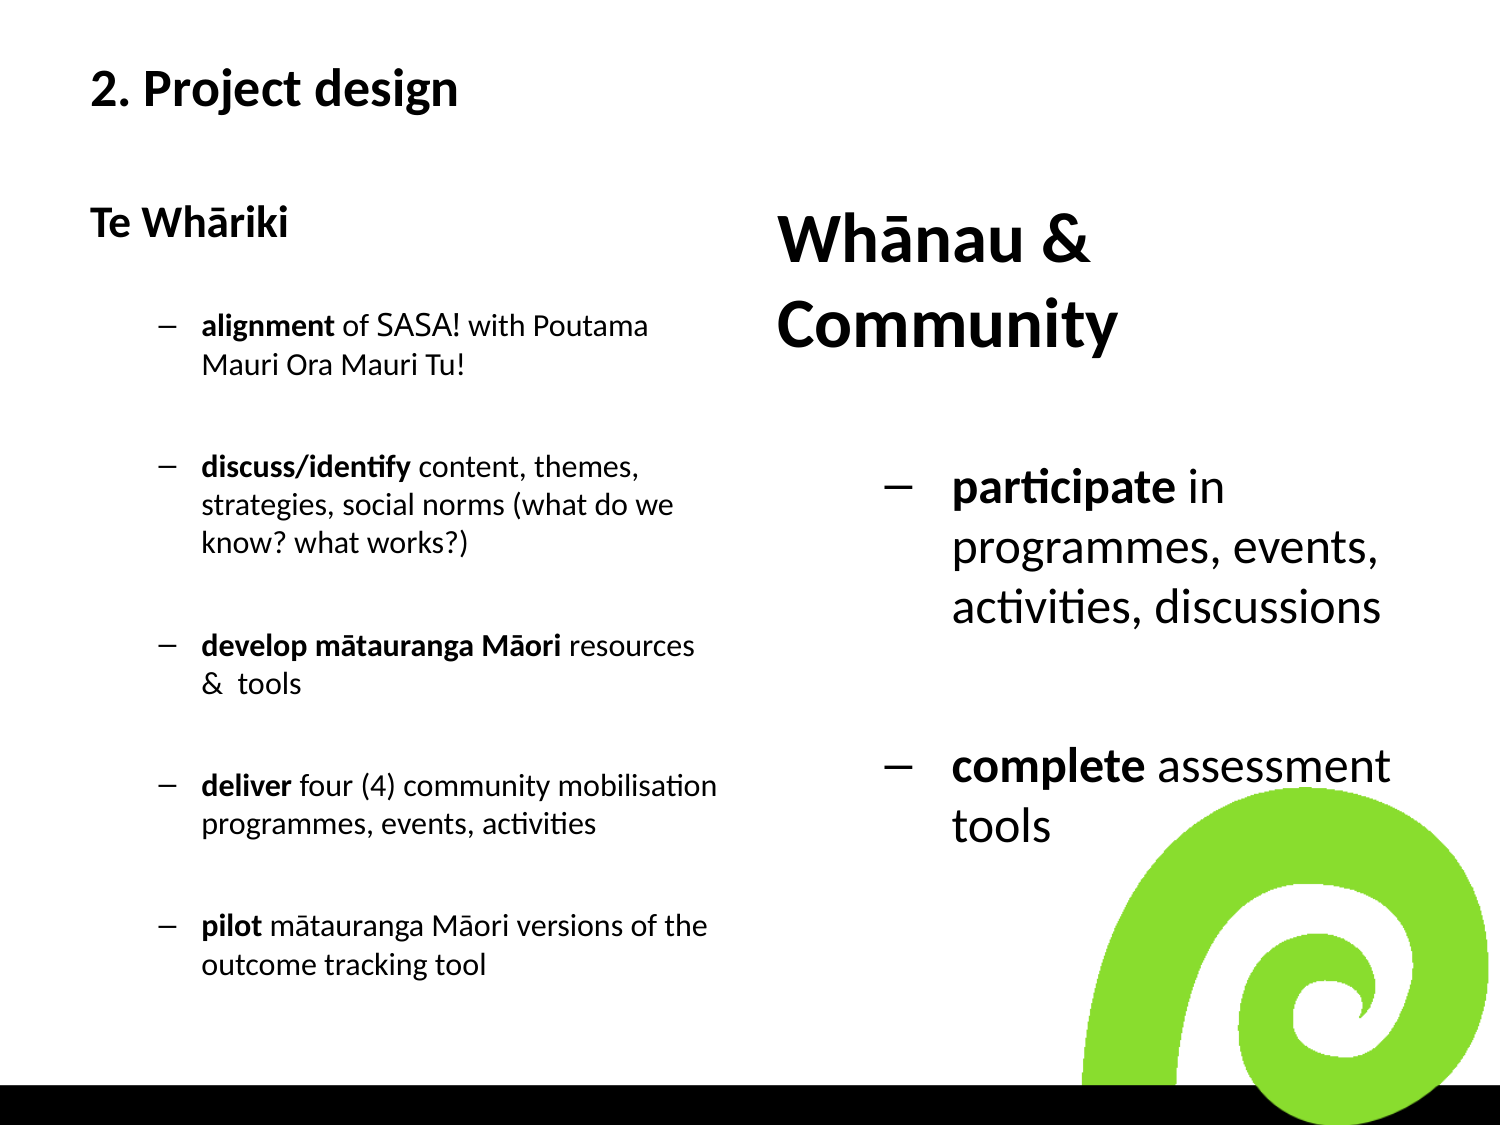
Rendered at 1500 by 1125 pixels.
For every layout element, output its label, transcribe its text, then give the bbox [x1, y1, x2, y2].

title 2. Project design [75, 45, 1425, 161]
list Te Whāriki alignment of SASA! with Poutama Mauri Ora Mauri Tu! discuss/identify content, themes, strategies, social norms (what do we know? what works?) develop mātauranga Māori resources & tools deliver four (4) community mobilisation programmes, events, activities pilot mātauranga Māori versions of the outcome tracking tool [75, 184, 738, 1005]
picture [0, 787, 1500, 1125]
list Whānau & Community participate in programmes, events, activities, discussions complete assessment tools [762, 184, 1425, 1005]
